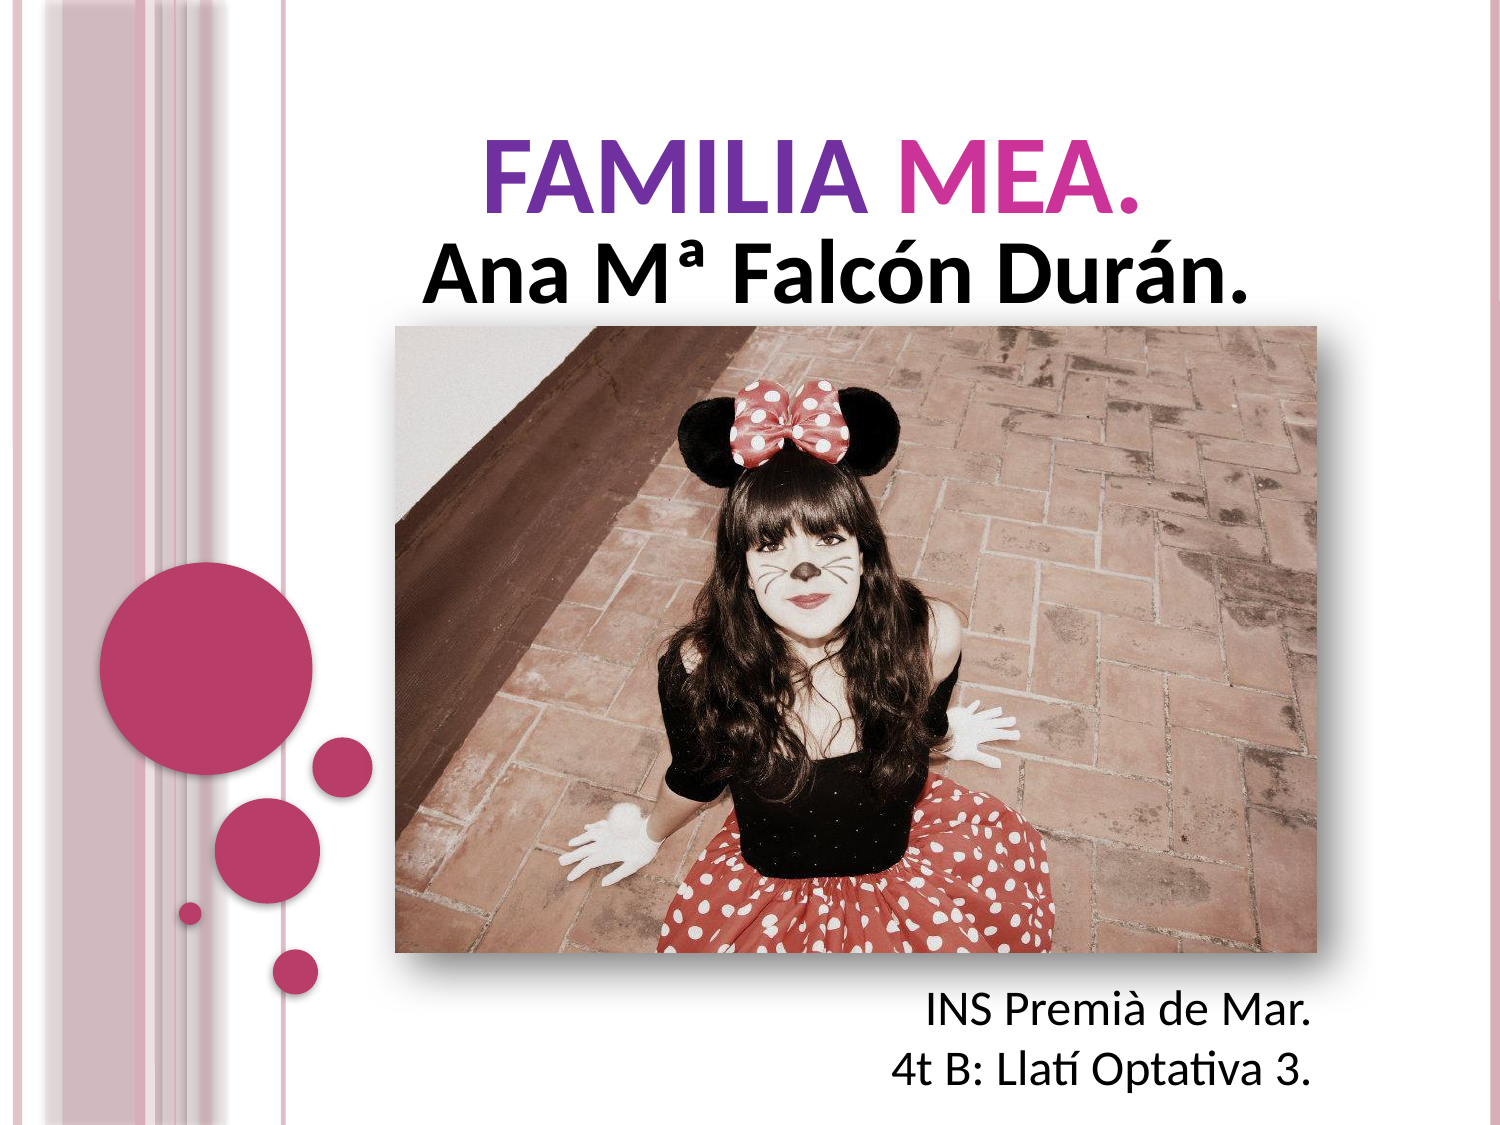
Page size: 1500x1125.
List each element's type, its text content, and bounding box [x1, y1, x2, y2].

picture [395, 325, 1318, 953]
text_box INS Premià de Mar. 4t B: Llatí Optativa 3. [785, 967, 1328, 1125]
subtitle Ana Mª Falcón Durán. [407, 204, 1458, 492]
title FAMILIA MEA. [466, 2, 1500, 244]
